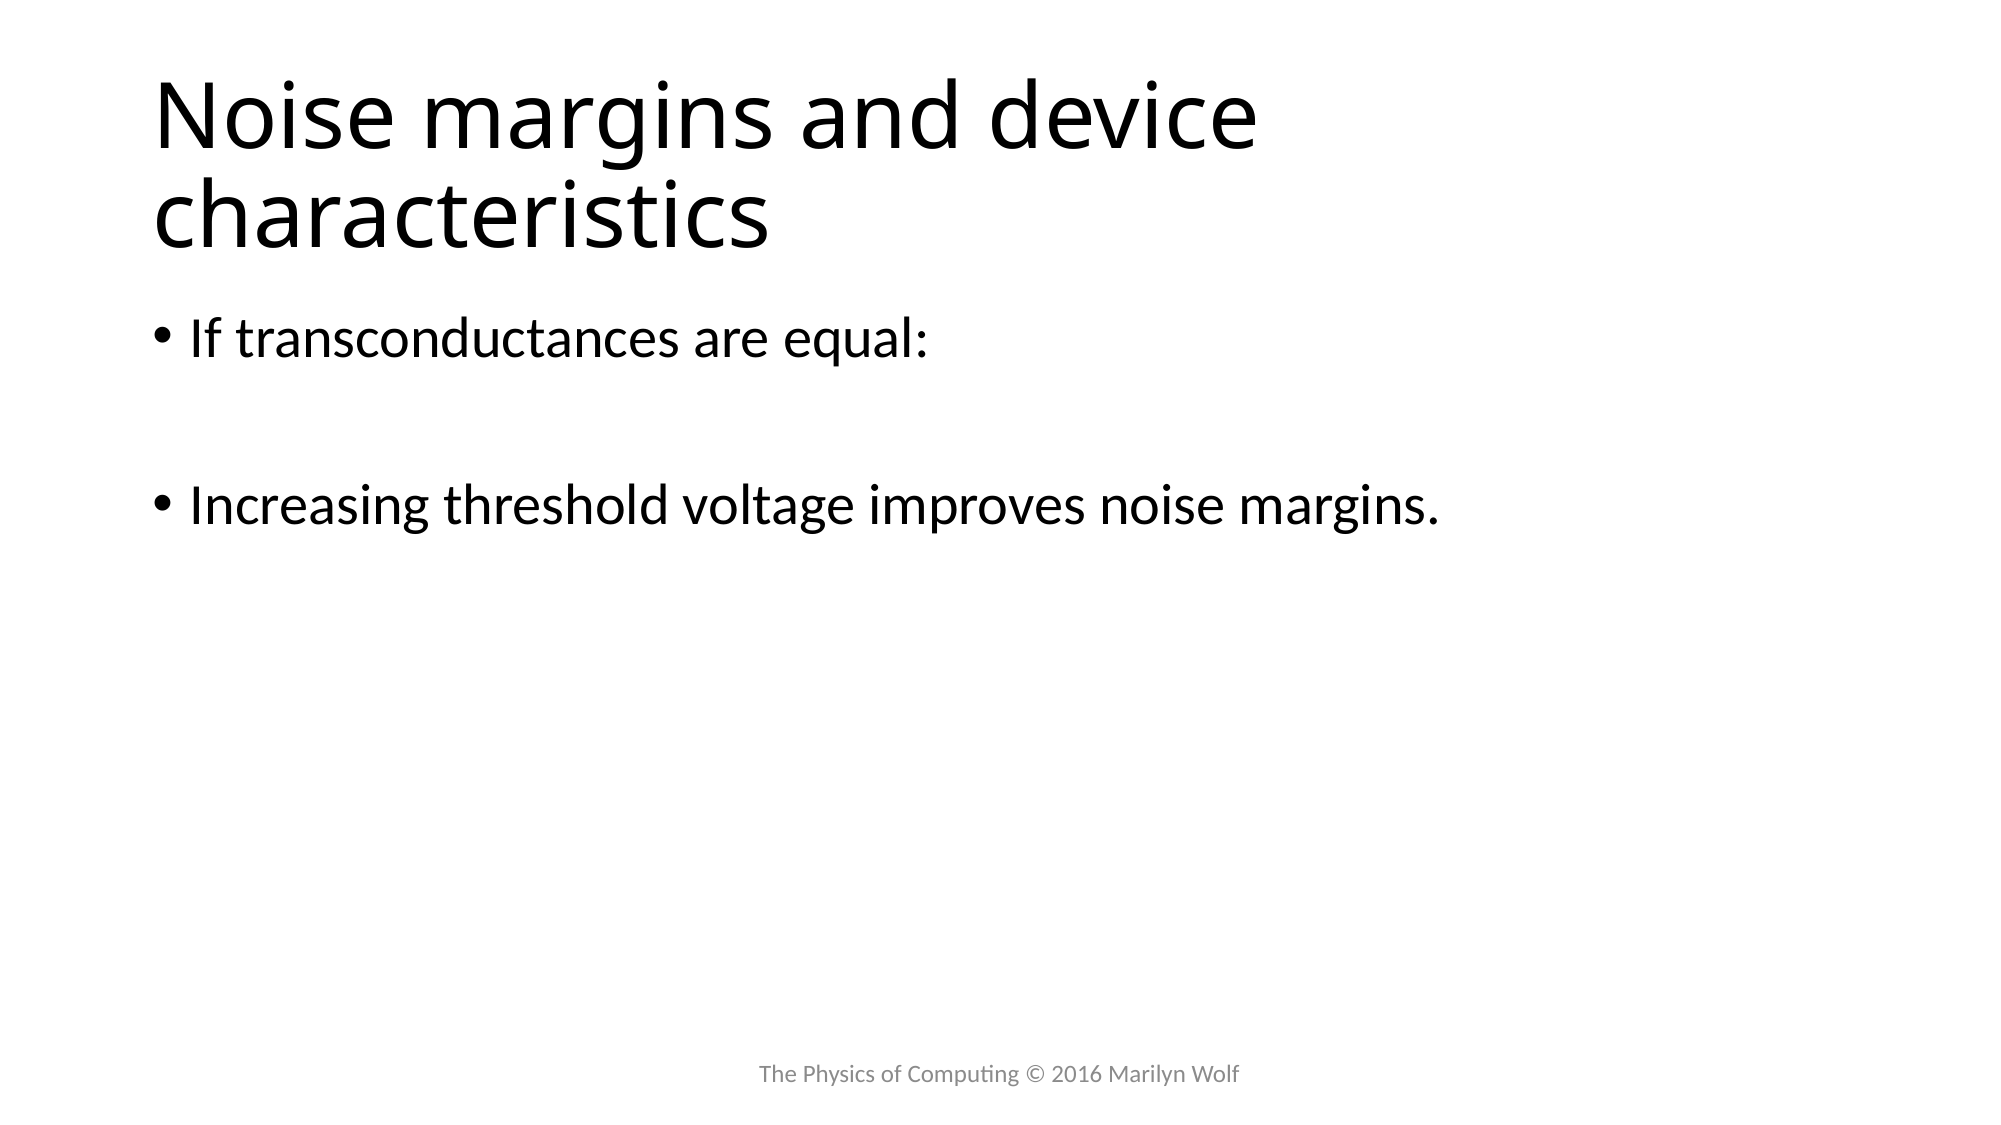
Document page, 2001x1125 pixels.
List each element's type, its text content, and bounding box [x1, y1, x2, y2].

title Noise margins and device characteristics [137, 59, 1863, 278]
footer The Physics of Computing © 2016 Marilyn Wolf [662, 1042, 1338, 1103]
